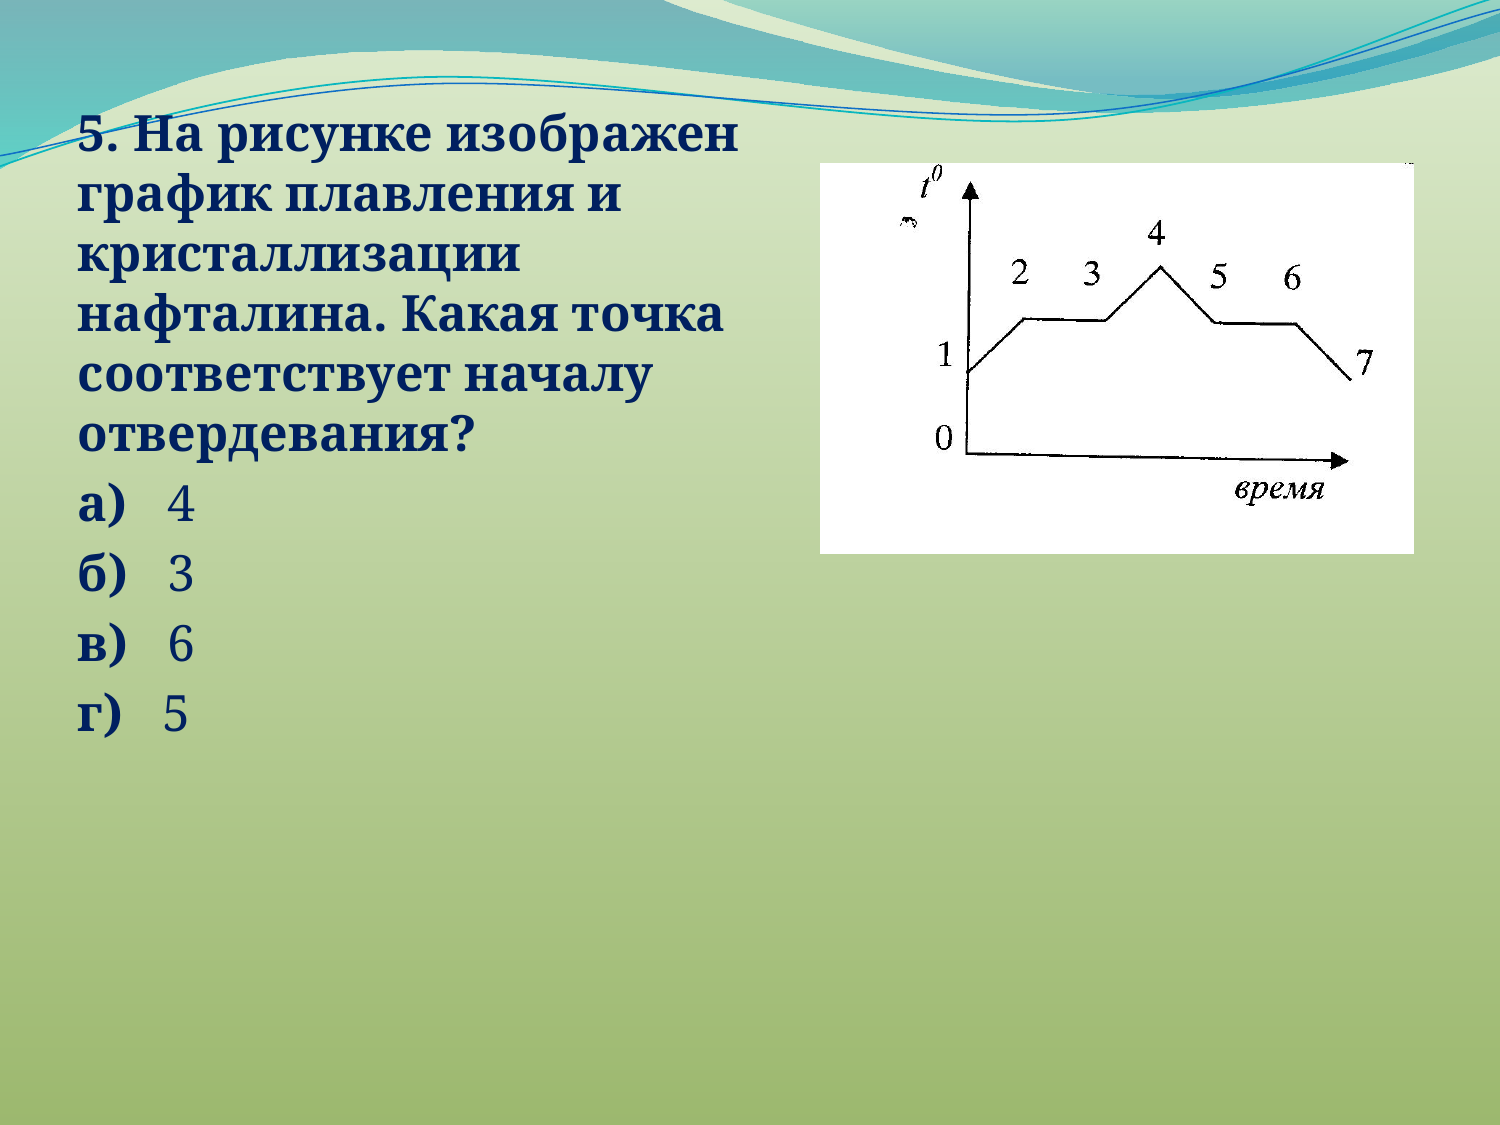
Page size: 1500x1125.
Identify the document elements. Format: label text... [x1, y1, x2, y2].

list 5. На рисунке изображен график плавления и кристаллизации нафталина. Какая точка соответствует началу отвердевания? а) 4 б) 3 в) 6 г) 5 [75, 93, 832, 1005]
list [820, 163, 1414, 555]
